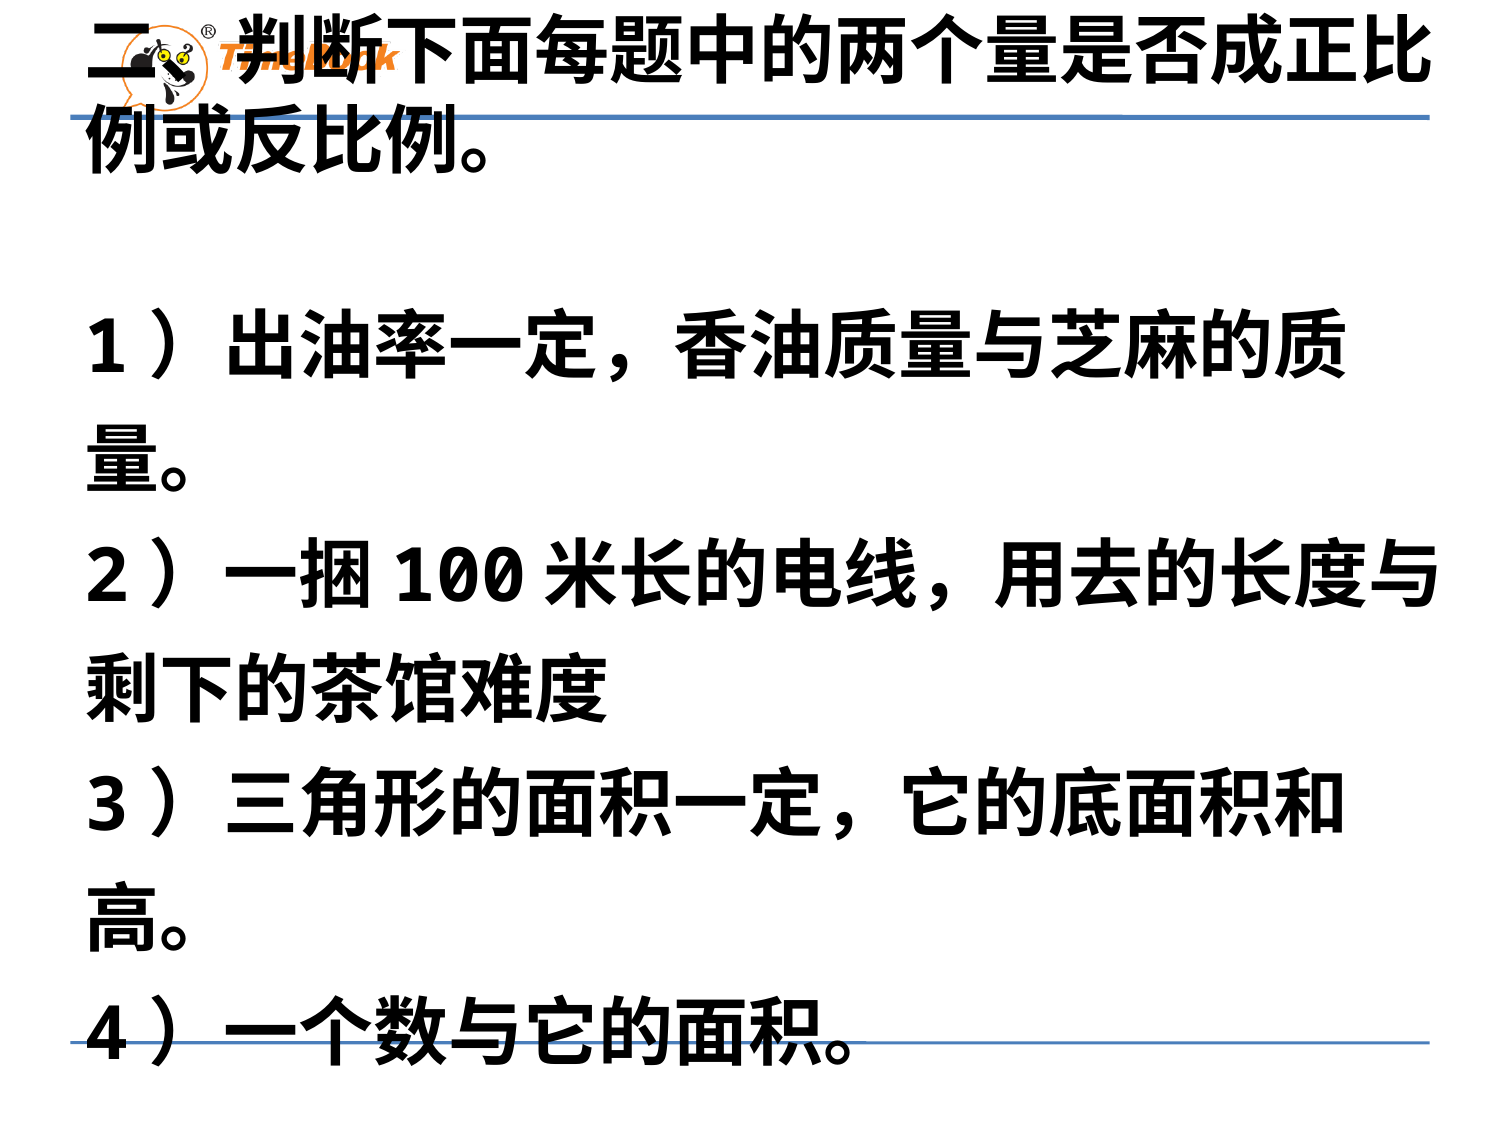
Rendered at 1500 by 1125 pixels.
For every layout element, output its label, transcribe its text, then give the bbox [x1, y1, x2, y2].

text_box 二、判断下面每题中的两个量是否成正比例或反比例。 1）出油率一定，香油质量与芝麻的质量。 2）一捆100米长的电线，用去的长度与剩下的茶馆难度 3）三角形的面积一定，它的底面积和高。 4）一个数与它的面积。 [70, 0, 1500, 1082]
